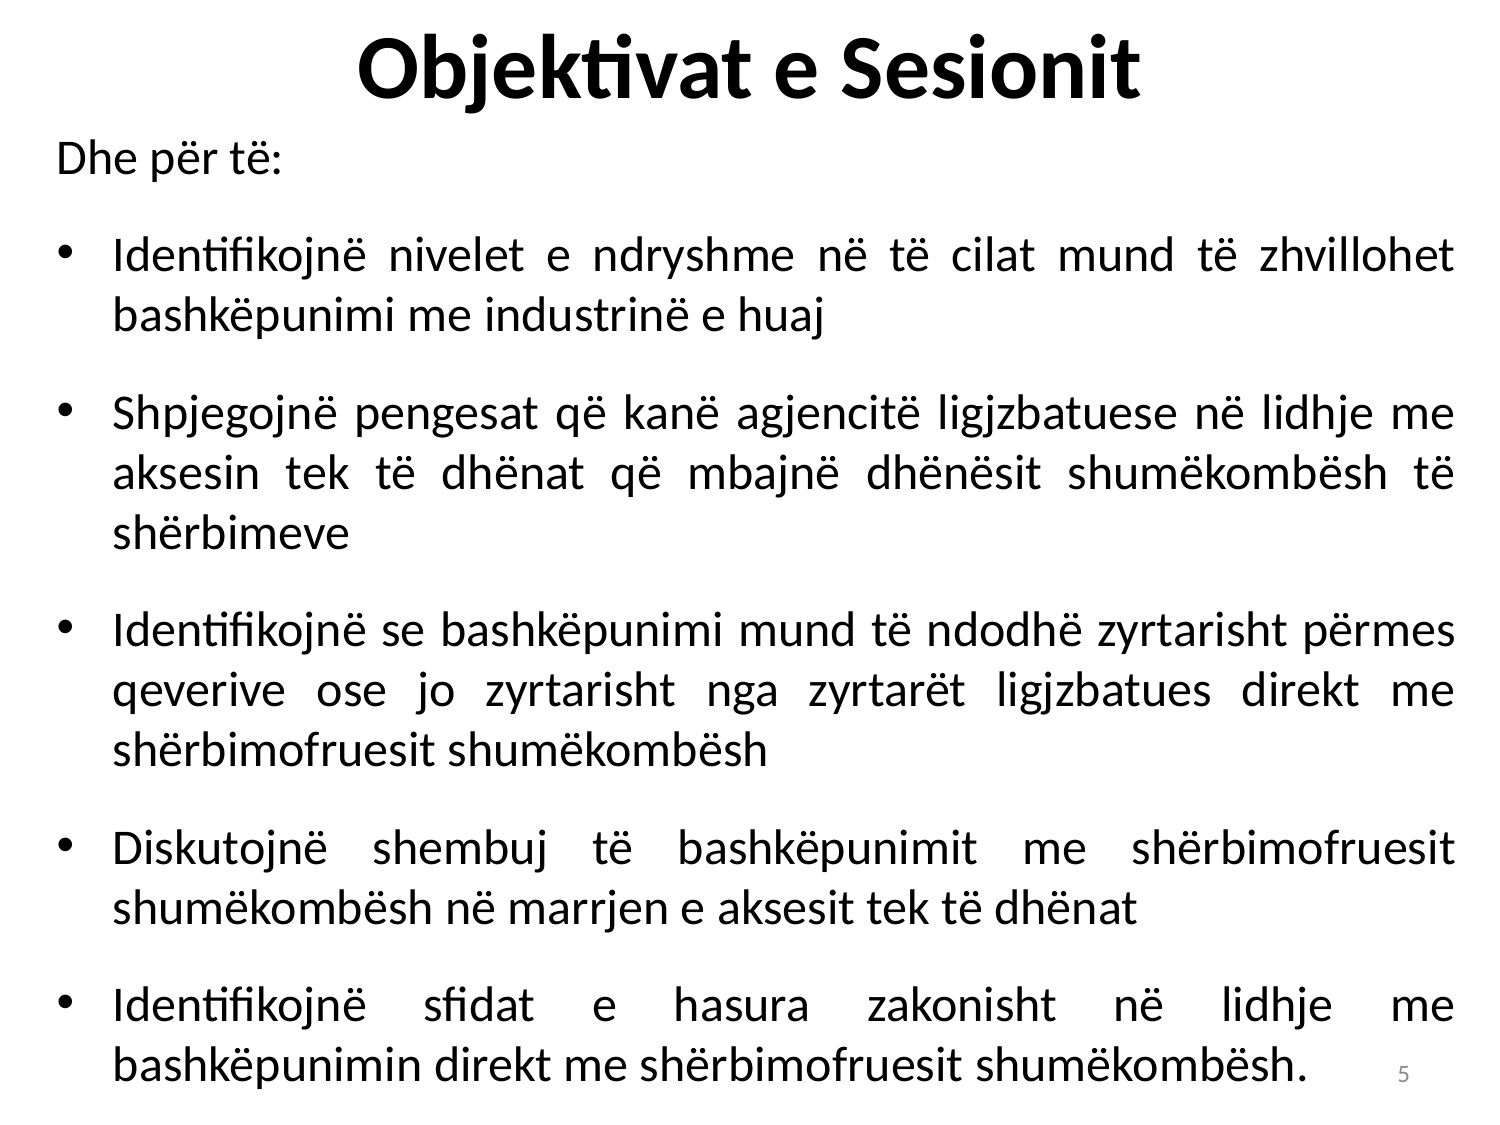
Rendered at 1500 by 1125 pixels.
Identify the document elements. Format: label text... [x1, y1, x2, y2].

slide_number 5 [1074, 1042, 1425, 1103]
list Dhe për të: Identifikojnë nivelet e ndryshme në të cilat mund të zhvillohet bashkëpunimi me industrinë e huaj Shpjegojnë pengesat që kanë agjencitë ligjzbatuese në lidhje me aksesin tek të dhënat që mbajnë dhënësit shumëkombësh të shërbimeve Identifikojnë se bashkëpunimi mund të ndodhë zyrtarisht përmes qeverive ose jo zyrtarisht nga zyrtarët ligjzbatues direkt me shërbimofruesit shumëkombësh Diskutojnë shembuj të bashkëpunimit me shërbimofruesit shumëkombësh në marrjen e aksesit tek të dhënat Identifikojnë sfidat e hasura zakonisht në lidhje me bashkëpunimin direkt me shërbimofruesit shumëkombësh. [41, 116, 1472, 1103]
title Objektivat e Sesionit [75, 0, 1425, 117]
